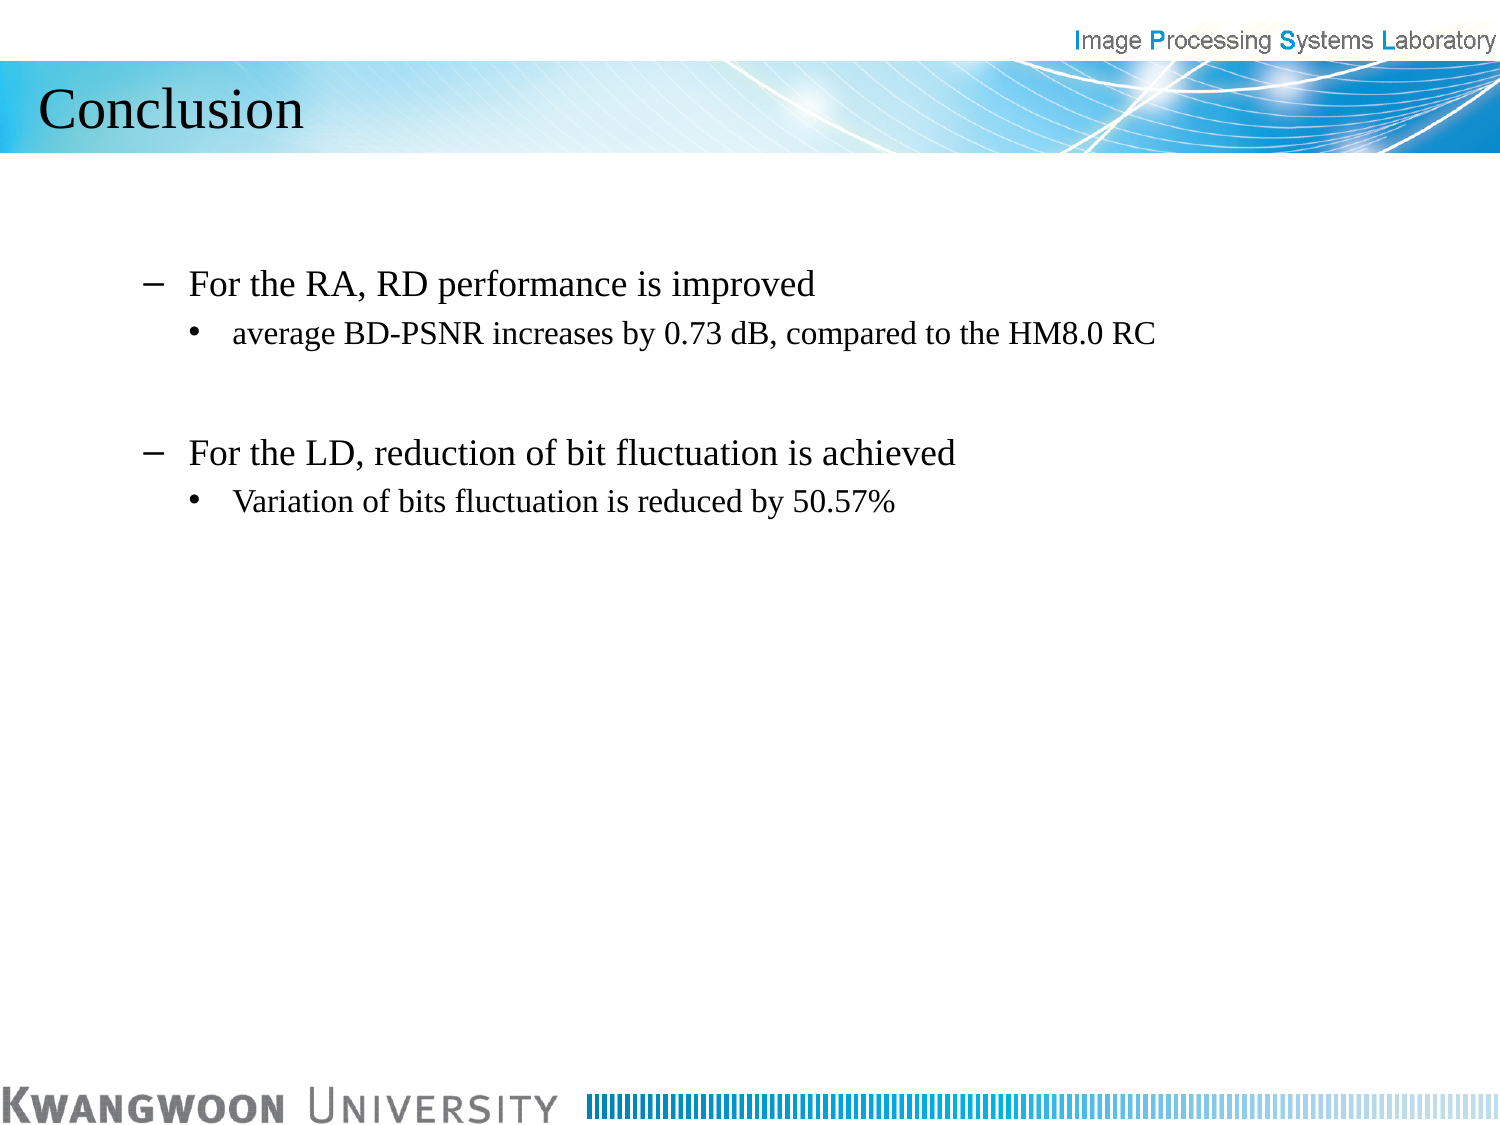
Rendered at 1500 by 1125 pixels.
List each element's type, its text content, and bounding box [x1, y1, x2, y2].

title Conclusion [23, 58, 1337, 153]
picture [0, 0, 1500, 1125]
list For the RA, RD performance is improved average BD-PSNR increases by 0.73 dB, compared to the HM8.0 RC For the LD, reduction of bit fluctuation is achieved Variation of bits fluctuation is reduced by 50.57% [70, 198, 1483, 1020]
